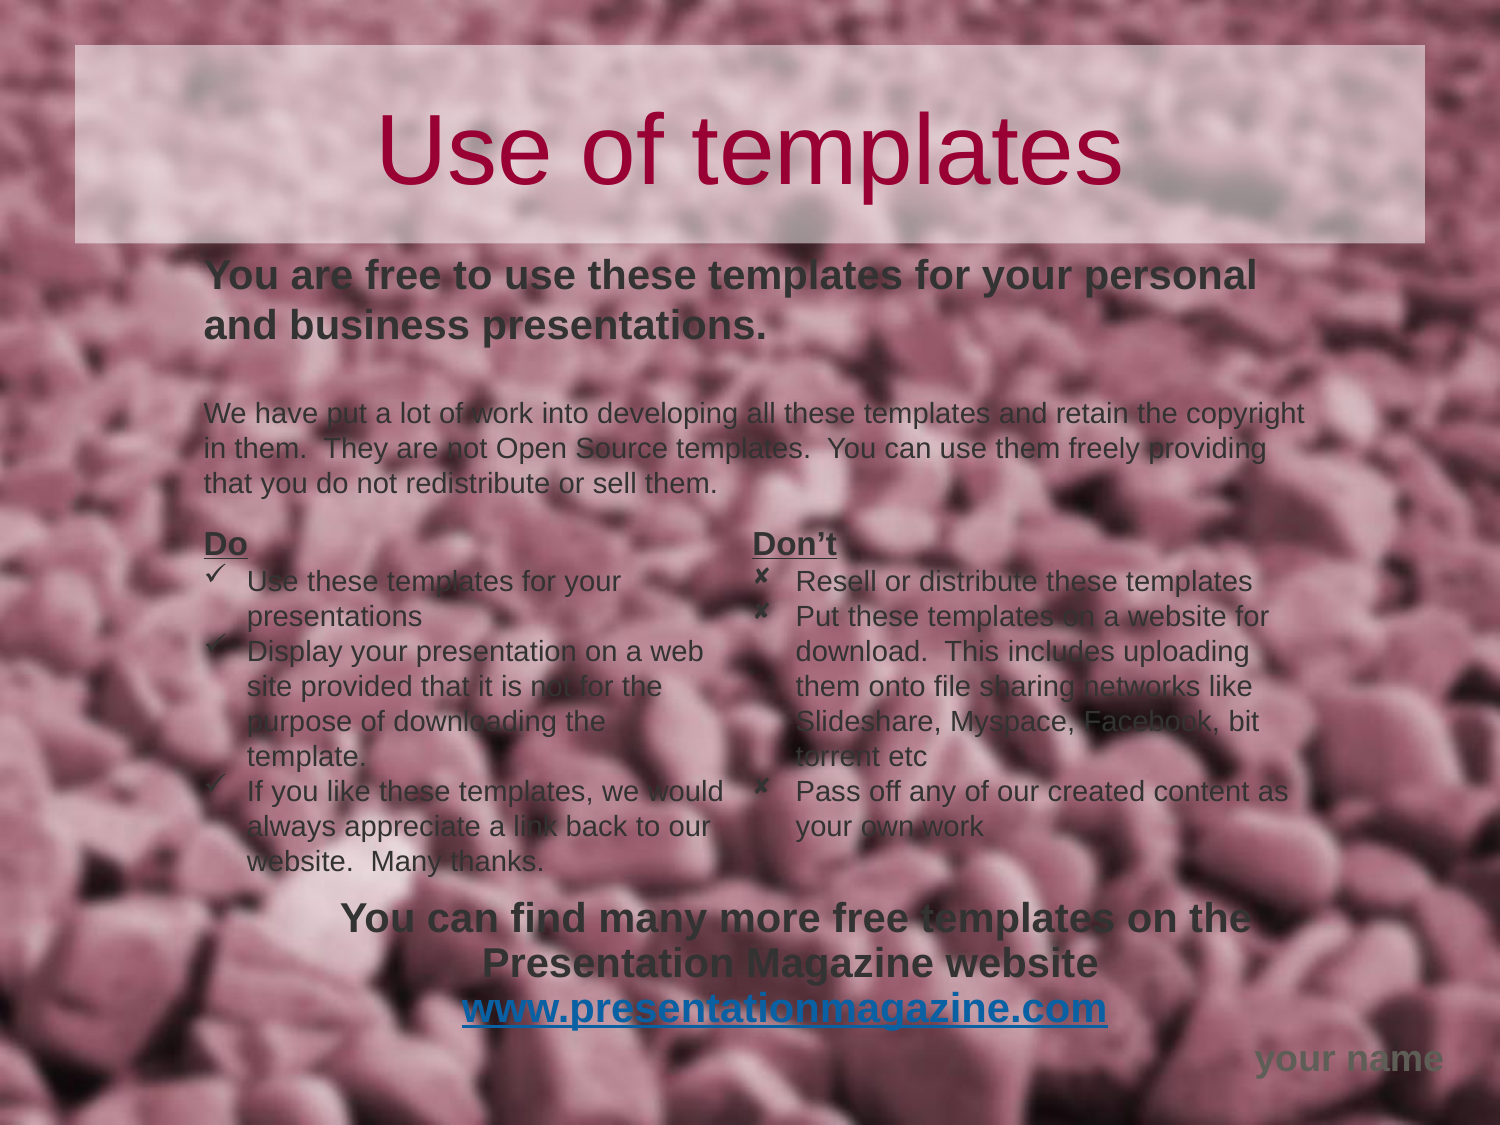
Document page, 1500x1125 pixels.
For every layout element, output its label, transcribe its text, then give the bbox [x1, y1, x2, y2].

text_box Do Use these templates for your presentations Display your presentation on a web site provided that it is not for the purpose of downloading the template. If you like these templates, we would always appreciate a link back to our website. Many thanks. [188, 515, 749, 889]
picture [0, 0, 1500, 1125]
text_box You are free to use these templates for your personal and business presentations. [188, 240, 1329, 355]
text_box We have put a lot of work into developing all these templates and retain the copyright in them. They are not Open Source templates. You can use them freely providing that you do not redistribute or sell them. [188, 387, 1325, 507]
text_box [88, 208, 1436, 1083]
title Use of templates [75, 45, 1425, 244]
text_box You can find many more free templates on the Presentation Magazine website www.presentationmagazine.com [171, 889, 1347, 1040]
text_box Don’t Resell or distribute these templates Put these templates on a website for download. This includes uploading them onto file sharing networks like Slideshare, Myspace, Facebook, bit torrent etc Pass off any of our created content as your own work [737, 515, 1335, 850]
